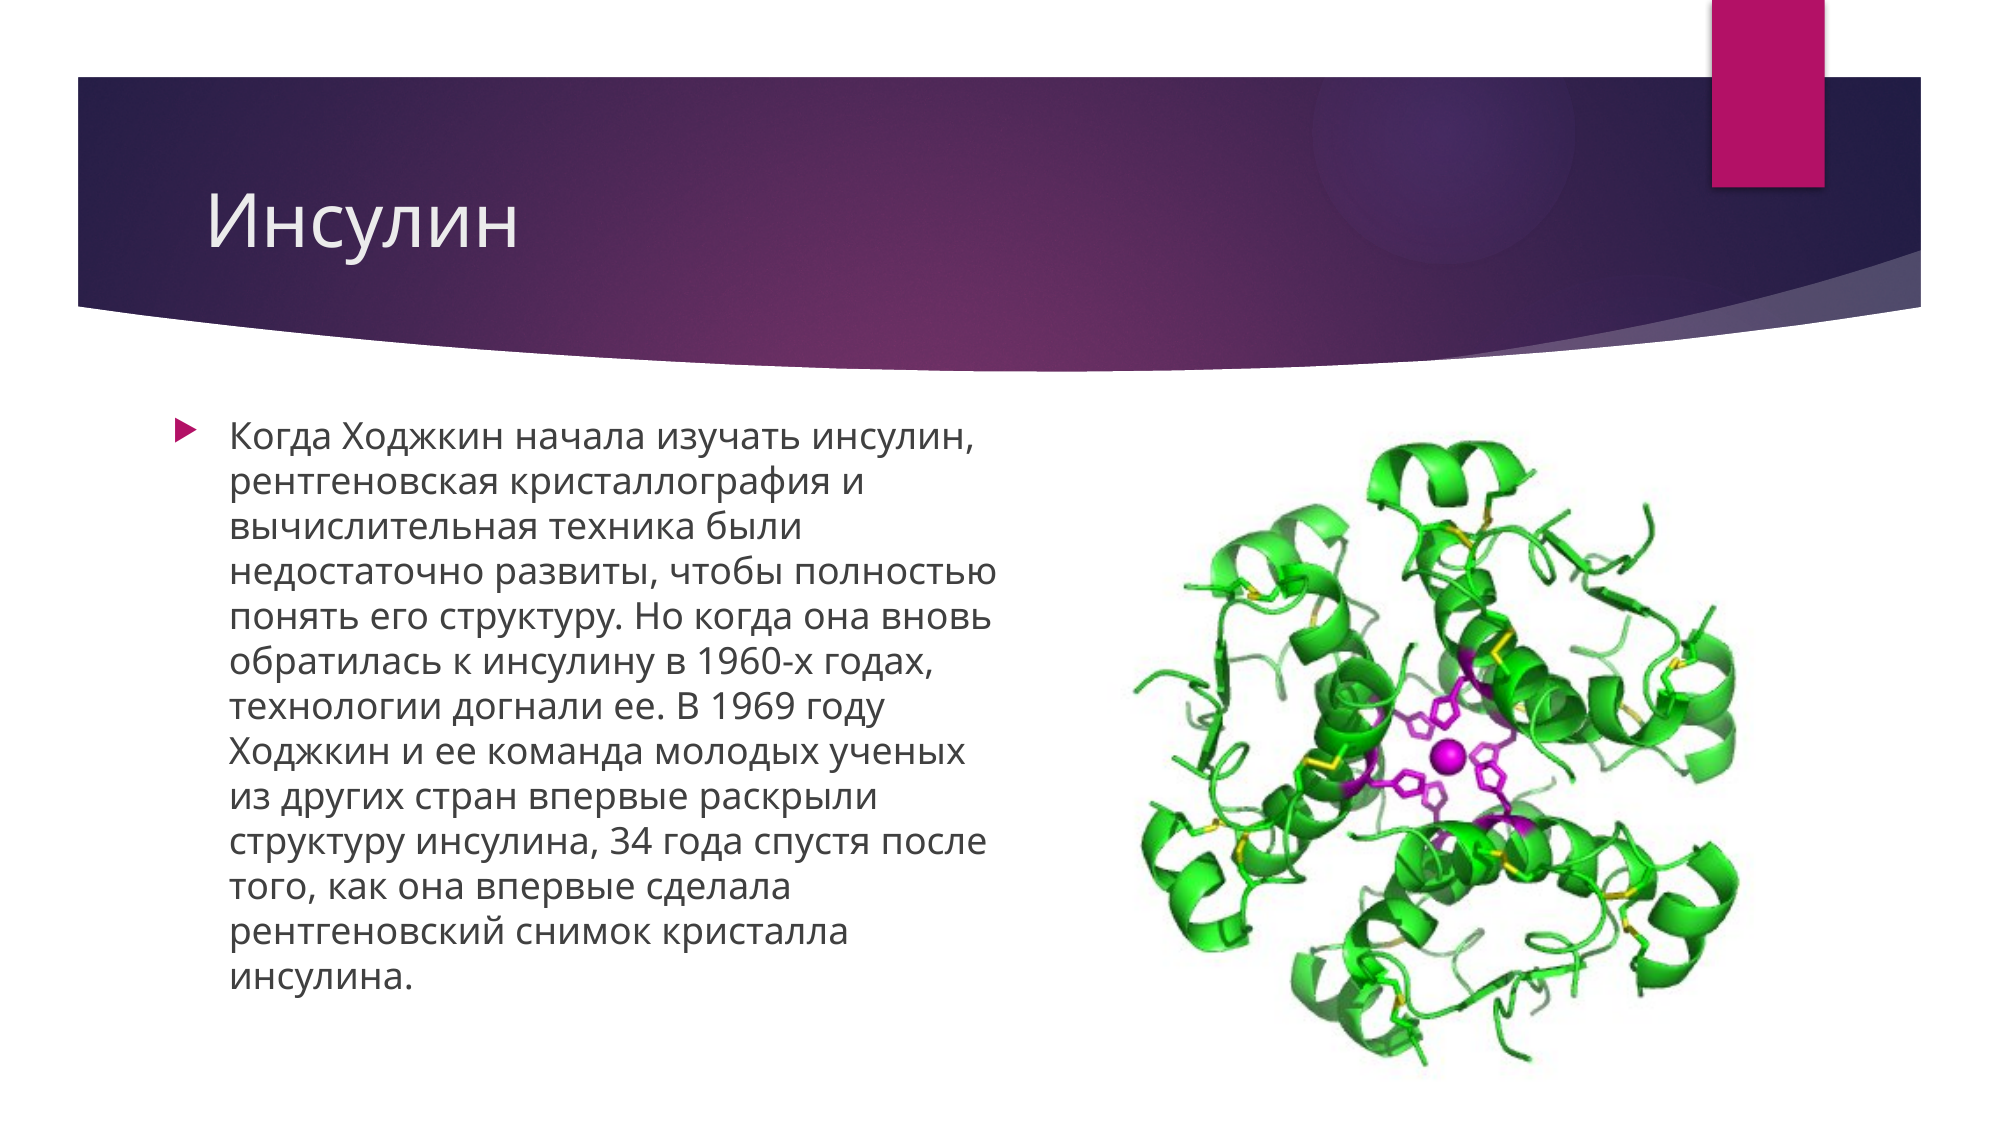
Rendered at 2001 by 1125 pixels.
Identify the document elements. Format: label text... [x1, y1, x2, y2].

list Когда Ходжкин начала изучать инсулин, рентгеновская кристаллография и вычислительная техника были недостаточно развиты, чтобы полностью понять его структуру. Но когда она вновь обратилась к инсулину в 1960-х годах, технологии догнали ее. В 1969 году Ходжкин и ее команда молодых ученых из других стран впервые раскрыли структуру инсулина, 34 года спустя после того, как она впервые сделала рентгеновский снимок кристалла инсулина. [157, 404, 1033, 966]
title Инсулин [189, 159, 1627, 276]
picture [1107, 404, 1775, 1104]
